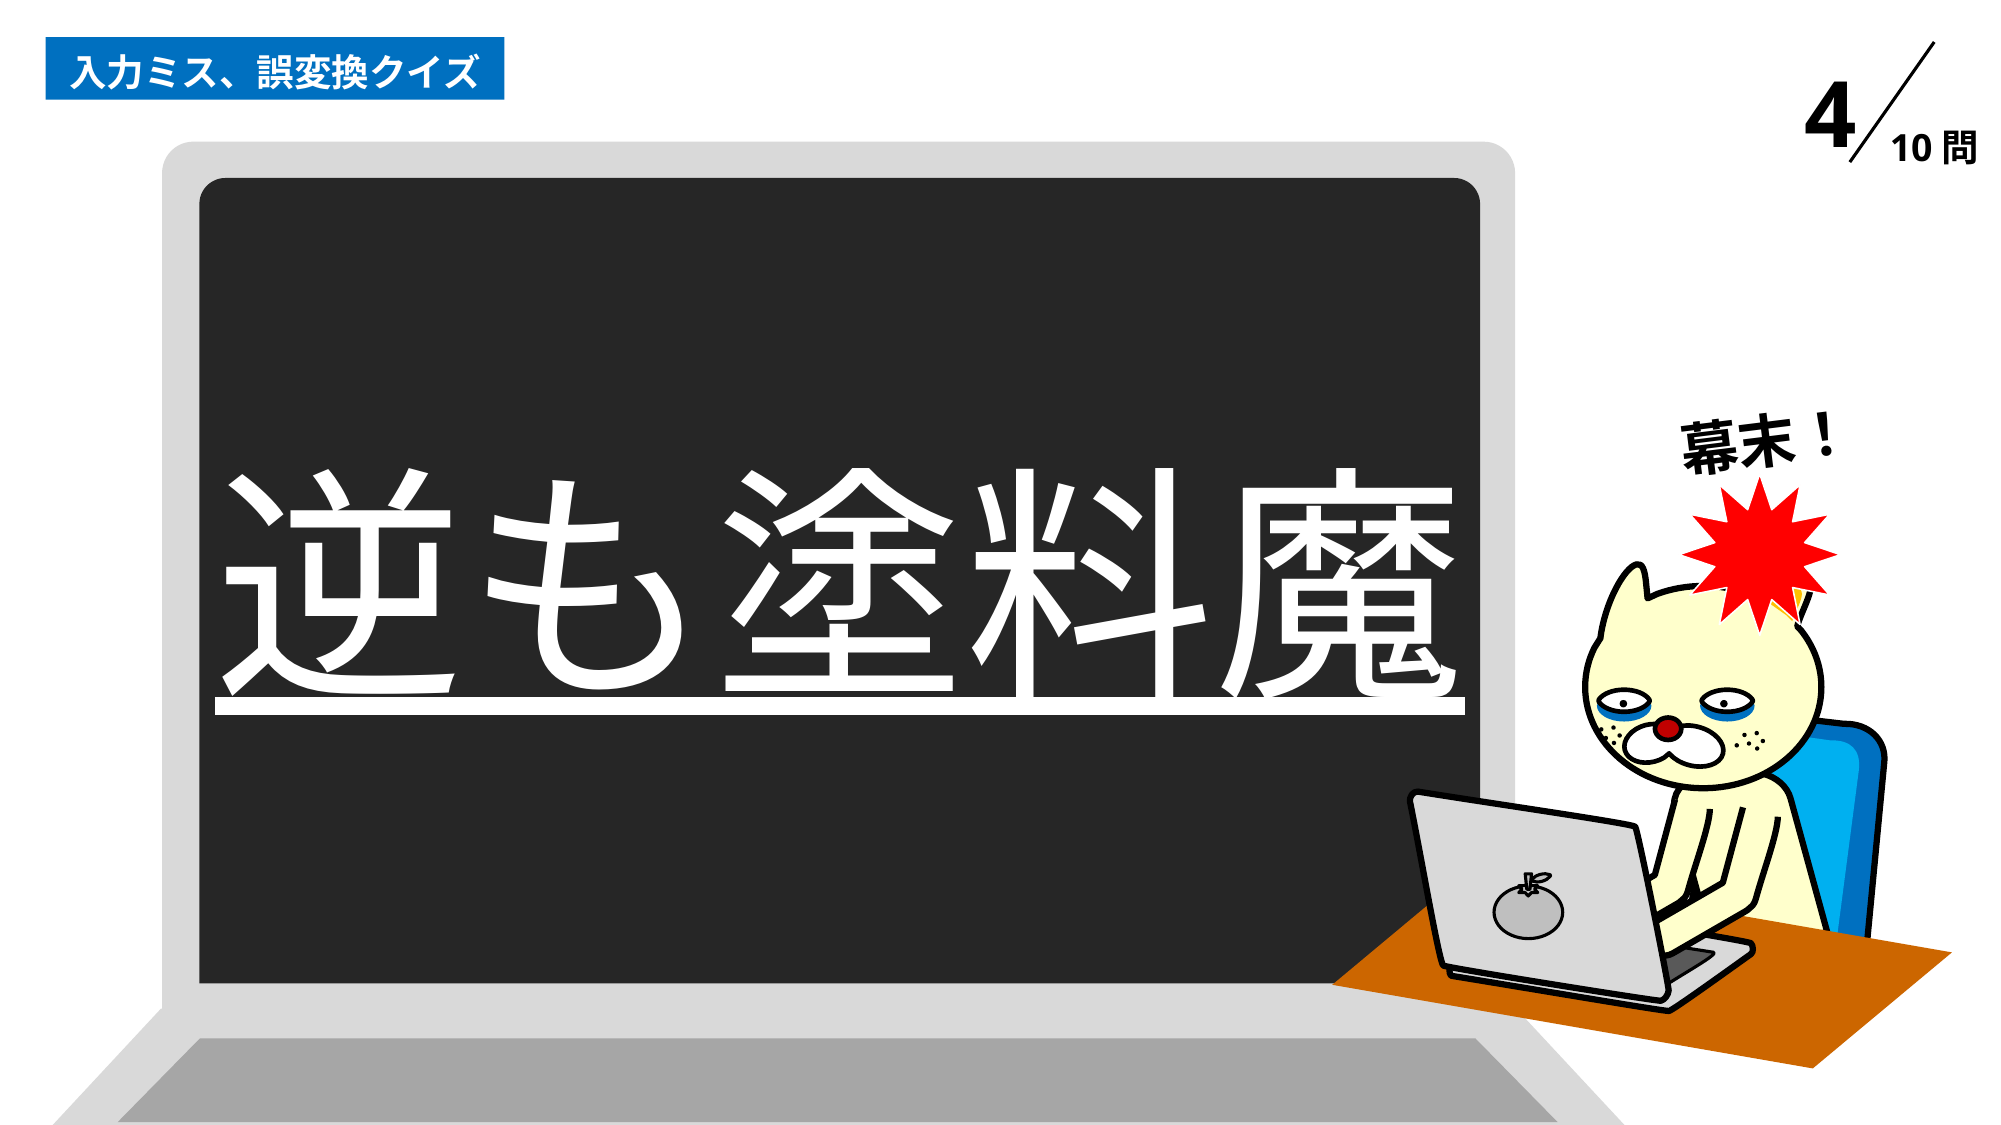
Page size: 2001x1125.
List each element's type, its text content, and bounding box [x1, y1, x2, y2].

text_box 逆も塗料魔 [199, 421, 1480, 737]
text_box [1700, 701, 1755, 722]
text_box [1807, 720, 1885, 937]
text_box [1692, 885, 1698, 899]
text_box [1771, 601, 1793, 622]
text_box [1598, 689, 1650, 712]
text_box [1678, 483, 1841, 636]
text_box [1793, 588, 1802, 609]
text_box [1332, 936, 1449, 1006]
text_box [1849, 41, 1935, 163]
text_box [1654, 717, 1682, 740]
text_box [1596, 701, 1652, 722]
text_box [1452, 917, 1750, 1001]
text_box 幕末！ [1660, 384, 1874, 495]
text_box 4 [1789, 48, 1872, 173]
text_box [1688, 807, 1778, 916]
text_box [1766, 737, 1860, 932]
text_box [1734, 730, 1766, 751]
text_box [1471, 917, 1952, 1069]
text_box 入力ミス、誤変換クイズ [45, 37, 505, 100]
text_box 10問 [1875, 116, 1995, 177]
text_box [1720, 699, 1728, 708]
text_box [52, 1008, 1625, 1125]
text_box [1672, 799, 1710, 891]
text_box [1619, 699, 1628, 708]
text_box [1395, 810, 1683, 982]
text_box [1674, 774, 1827, 930]
text_box [117, 1038, 1558, 1123]
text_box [1598, 725, 1623, 746]
text_box [1585, 564, 1822, 789]
text_box [162, 141, 1516, 1008]
text_box [199, 177, 1481, 984]
text_box [1701, 689, 1753, 712]
text_box [1625, 723, 1724, 767]
